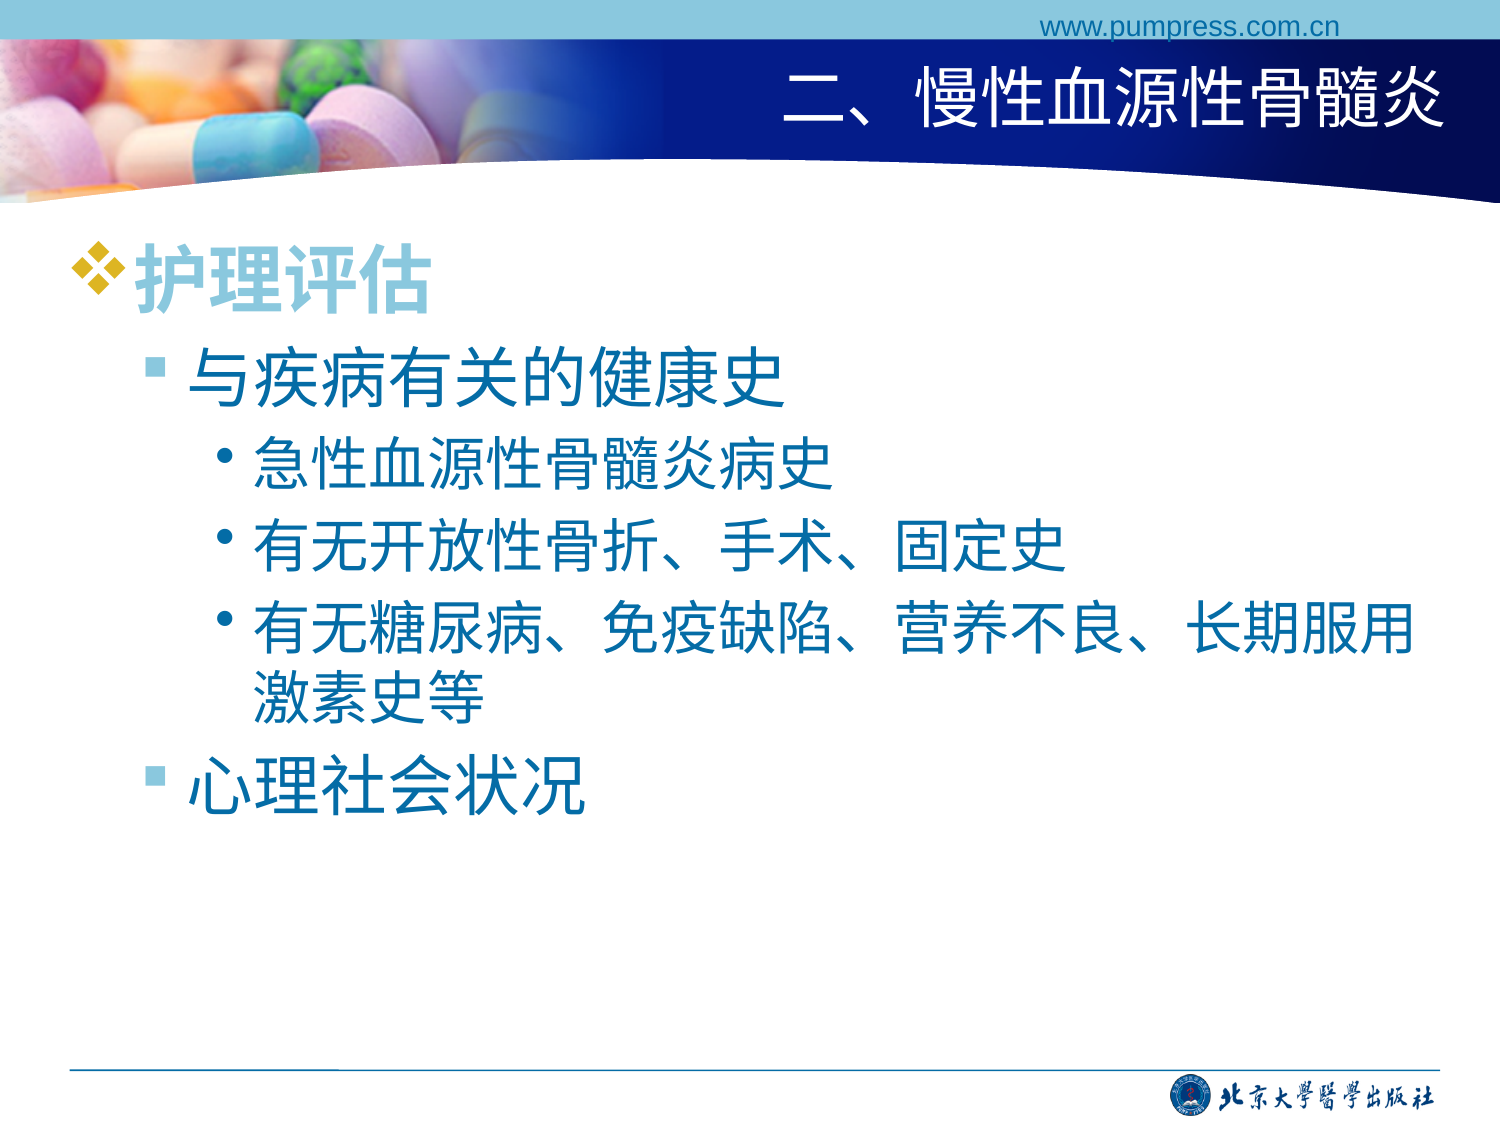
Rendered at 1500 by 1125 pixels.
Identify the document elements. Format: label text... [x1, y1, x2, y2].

picture [0, 40, 1500, 203]
list 护理评估 与疾病有关的健康史 急性血源性骨髓炎病史 有无开放性骨折、手术、固定史 有无糖尿病、免疫缺陷、营养不良、长期服用激素史等 心理社会状况 [49, 224, 1463, 1026]
slide_number www.pumpress.com.cn [1025, 0, 1463, 38]
title 二、慢性血源性骨髓炎 [137, 49, 1463, 143]
picture [1170, 1074, 1436, 1118]
